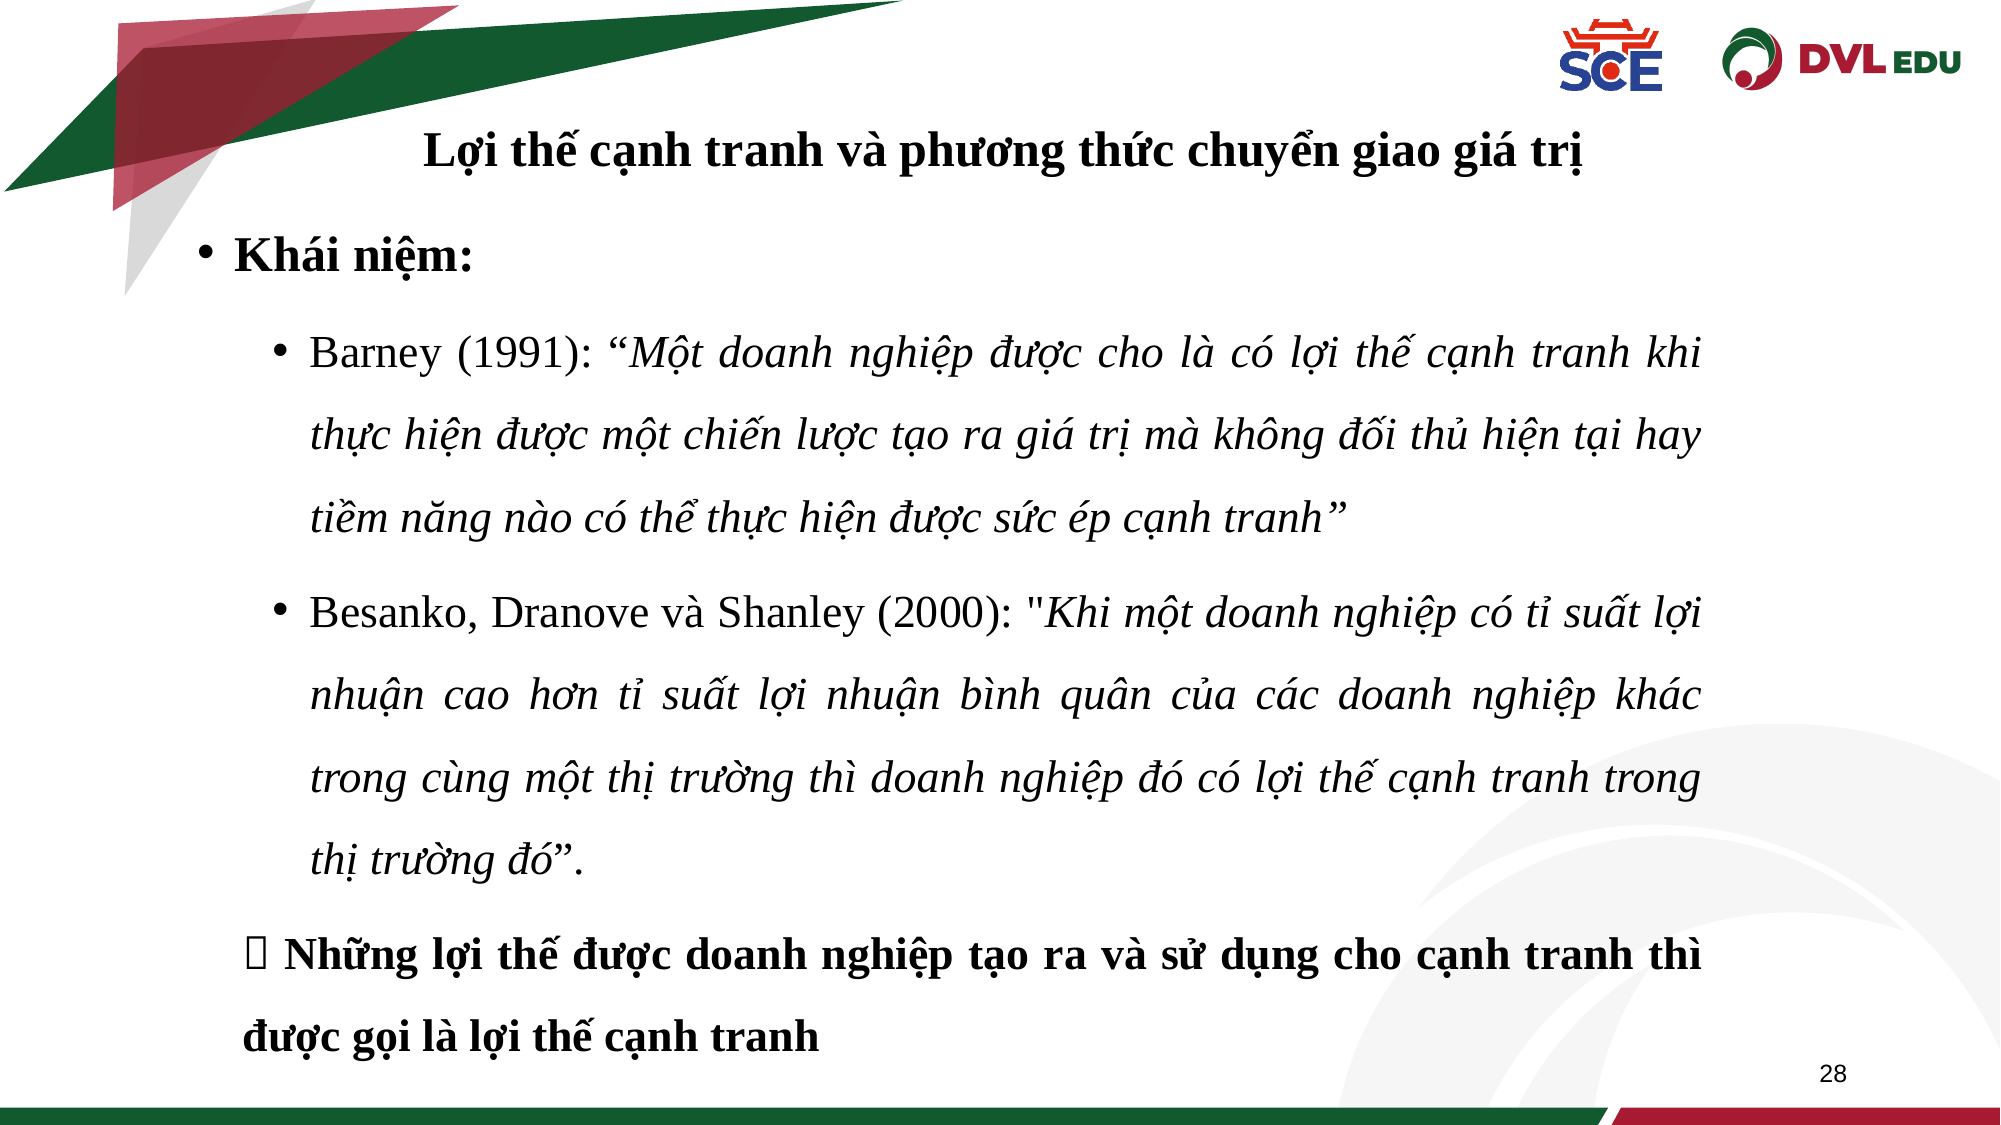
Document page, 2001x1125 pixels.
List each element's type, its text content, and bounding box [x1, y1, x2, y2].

picture [1559, 19, 1667, 91]
text_box Lợi thế cạnh tranh và phương thức chuyển giao giá trị [408, 108, 1844, 184]
text_box 28 [1412, 1042, 1863, 1103]
text_box Khái niệm: Barney (1991): “Một doanh nghiệp được cho là có lợi thế cạnh tranh khi thực hiện được một chiến lược tạo ra giá trị mà không đối thủ hiện tại hay tiềm năng nào có thể thực hiện được sức ép cạnh tranh” Besanko, Dranove và Shanley (2000): "Khi một doanh nghiệp có tỉ suất lợi nhuận cao hơn tỉ suất lợi nhuận bình quân của các doanh nghiệp khác trong cùng một thị trường thì doanh nghiệp đó có lợi thế cạnh tranh trong thị trường đó”.  Những lợi thế được doanh nghiệp tạo ra và sử dụng cho cạnh tranh thì được gọi là lợi thế cạnh tranh [182, 184, 1718, 1046]
picture [1722, 27, 1961, 91]
